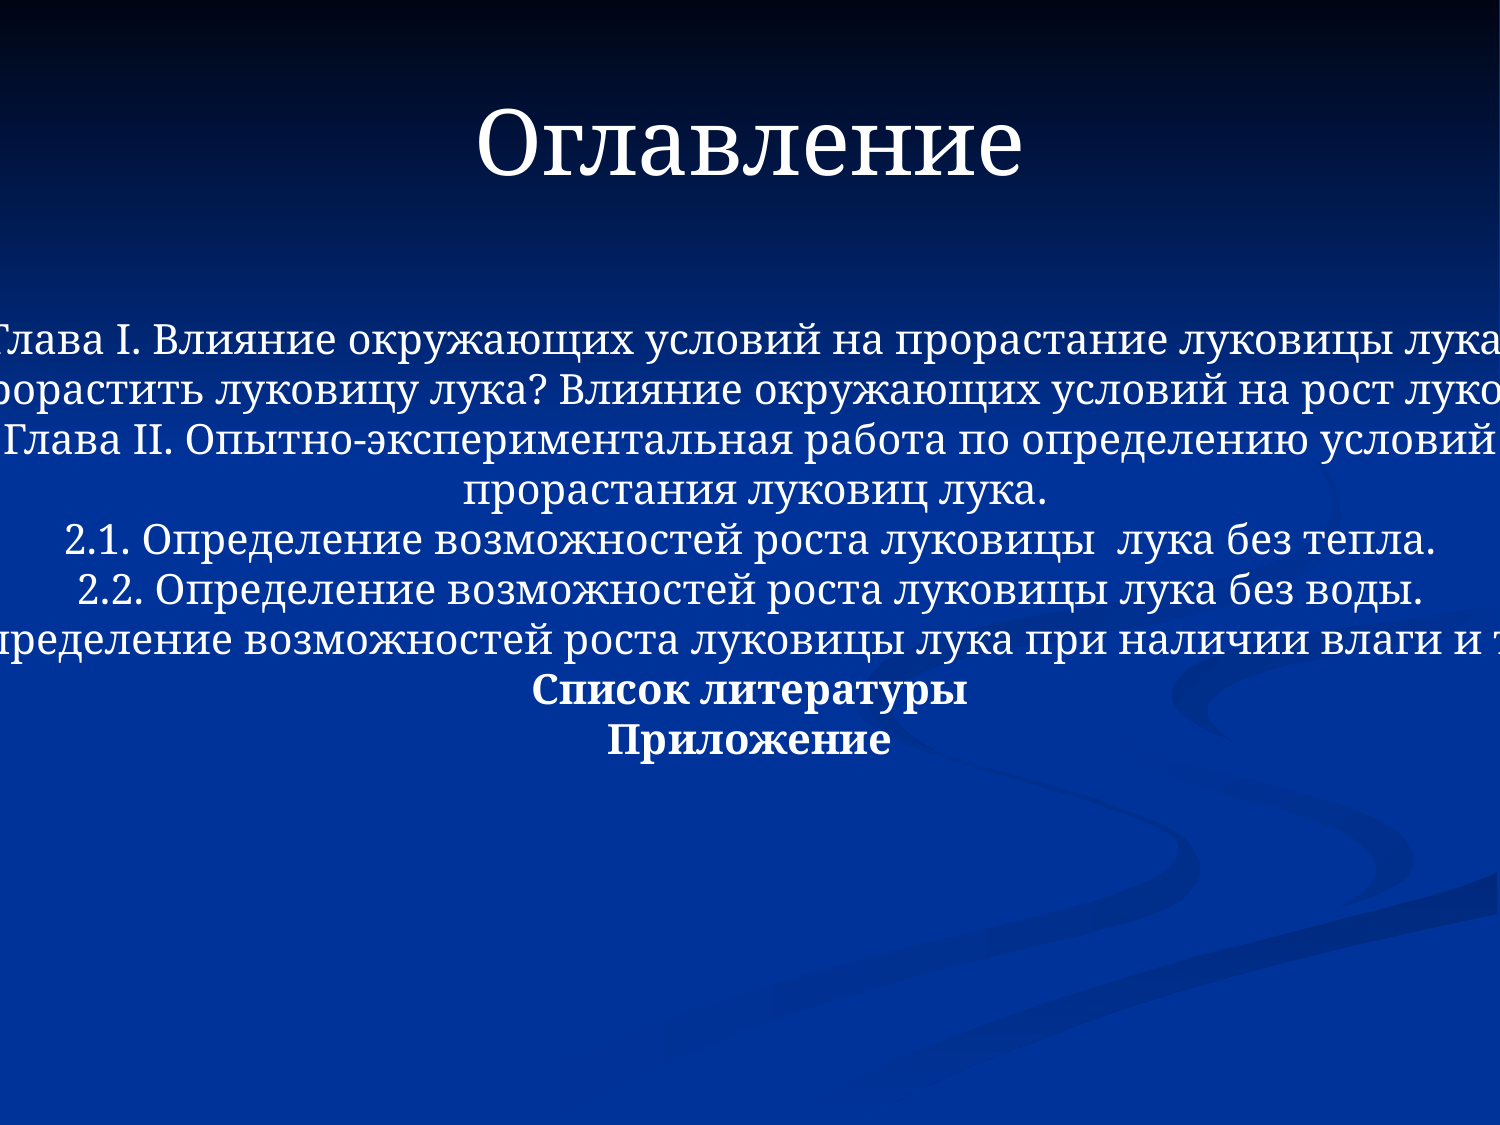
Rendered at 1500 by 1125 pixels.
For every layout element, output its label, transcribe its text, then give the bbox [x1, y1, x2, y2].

text_box Глава І. Влияние окружающих условий на прорастание луковицы лука. Как прорастить луковицу лука? Влияние окружающих условий на рост луковицы. Глава ІІ. Опытно-экспериментальная работа по определению условий прорастания луковиц лука. 2.1. Определение возможностей роста луковицы лука без тепла. 2.2. Определение возможностей роста луковицы лука без воды. 2.3. Определение возможностей роста луковицы лука при наличии влаги и тепла. Список литературы Приложение [0, 305, 1500, 820]
title Оглавление [74, 44, 1426, 233]
